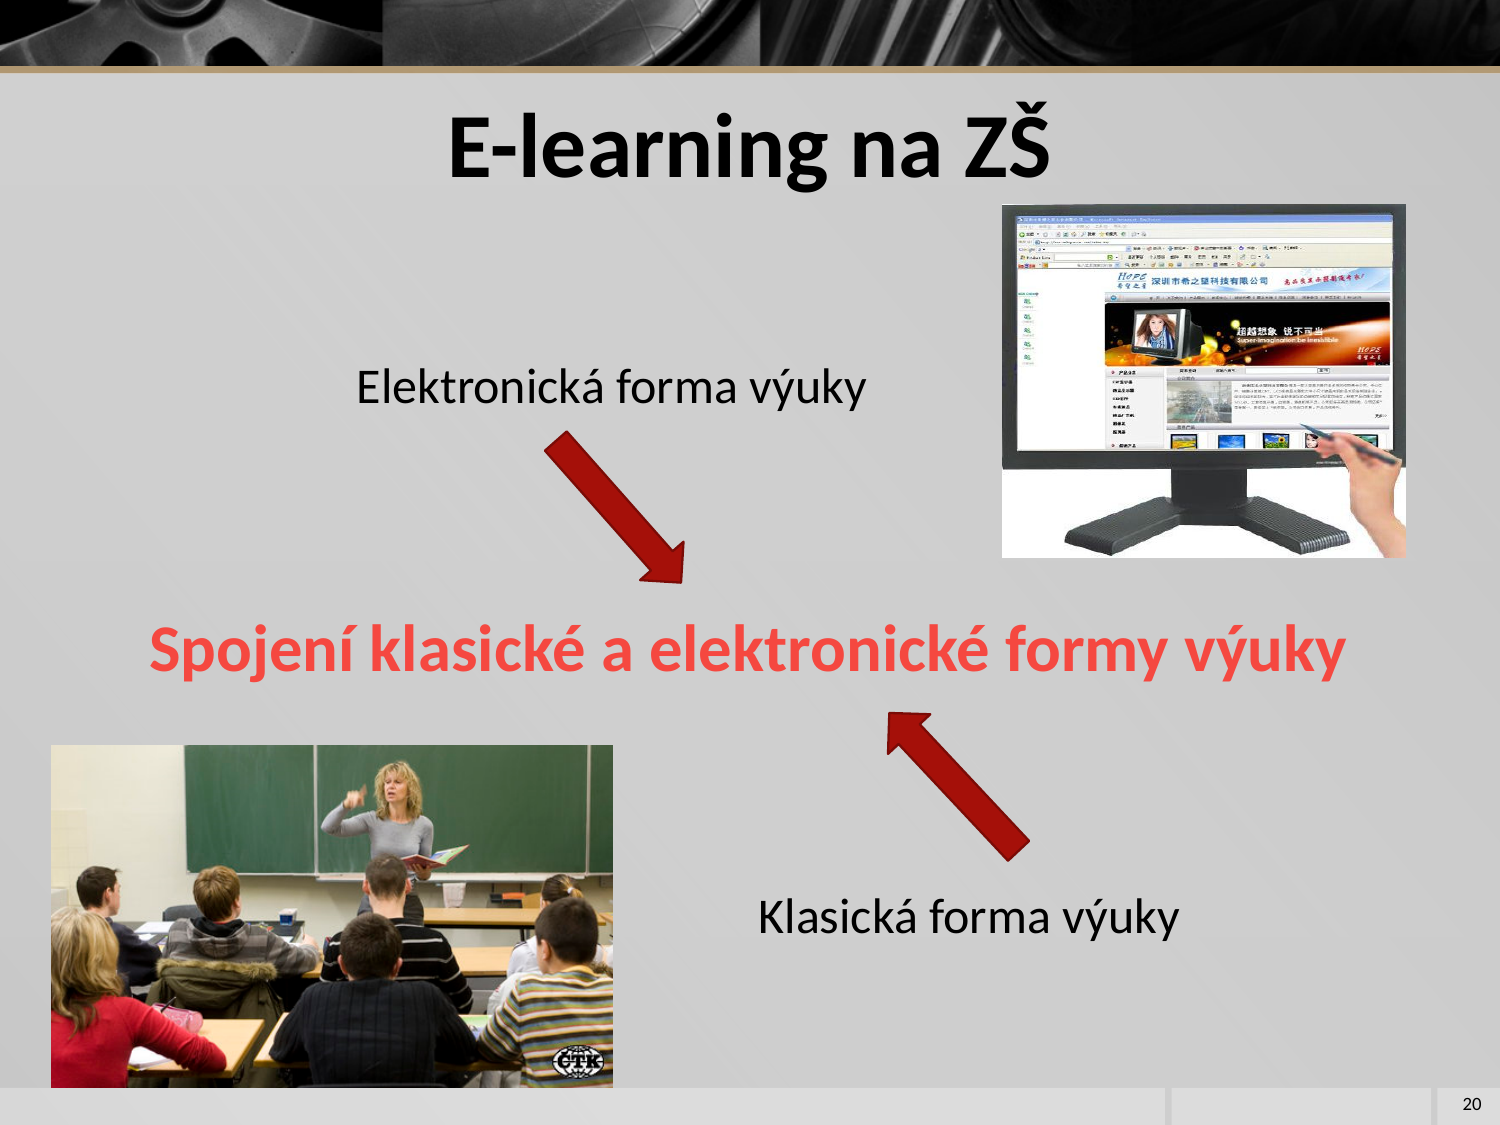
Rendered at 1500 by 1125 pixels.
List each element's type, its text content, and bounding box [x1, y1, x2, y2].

text_box Spojení klasické a elektronické formy výuky [21, 557, 1476, 693]
text_box [886, 711, 1030, 862]
picture [50, 744, 613, 1088]
picture [1002, 204, 1406, 558]
text_box [544, 430, 685, 584]
text_box Klasická forma výuky [702, 845, 1237, 951]
text_box Elektronická forma výuky [297, 315, 927, 421]
slide_number 20 [1434, 1084, 1497, 1122]
picture [0, 0, 1500, 66]
text_box E-learning na ZŠ [100, 78, 1400, 203]
